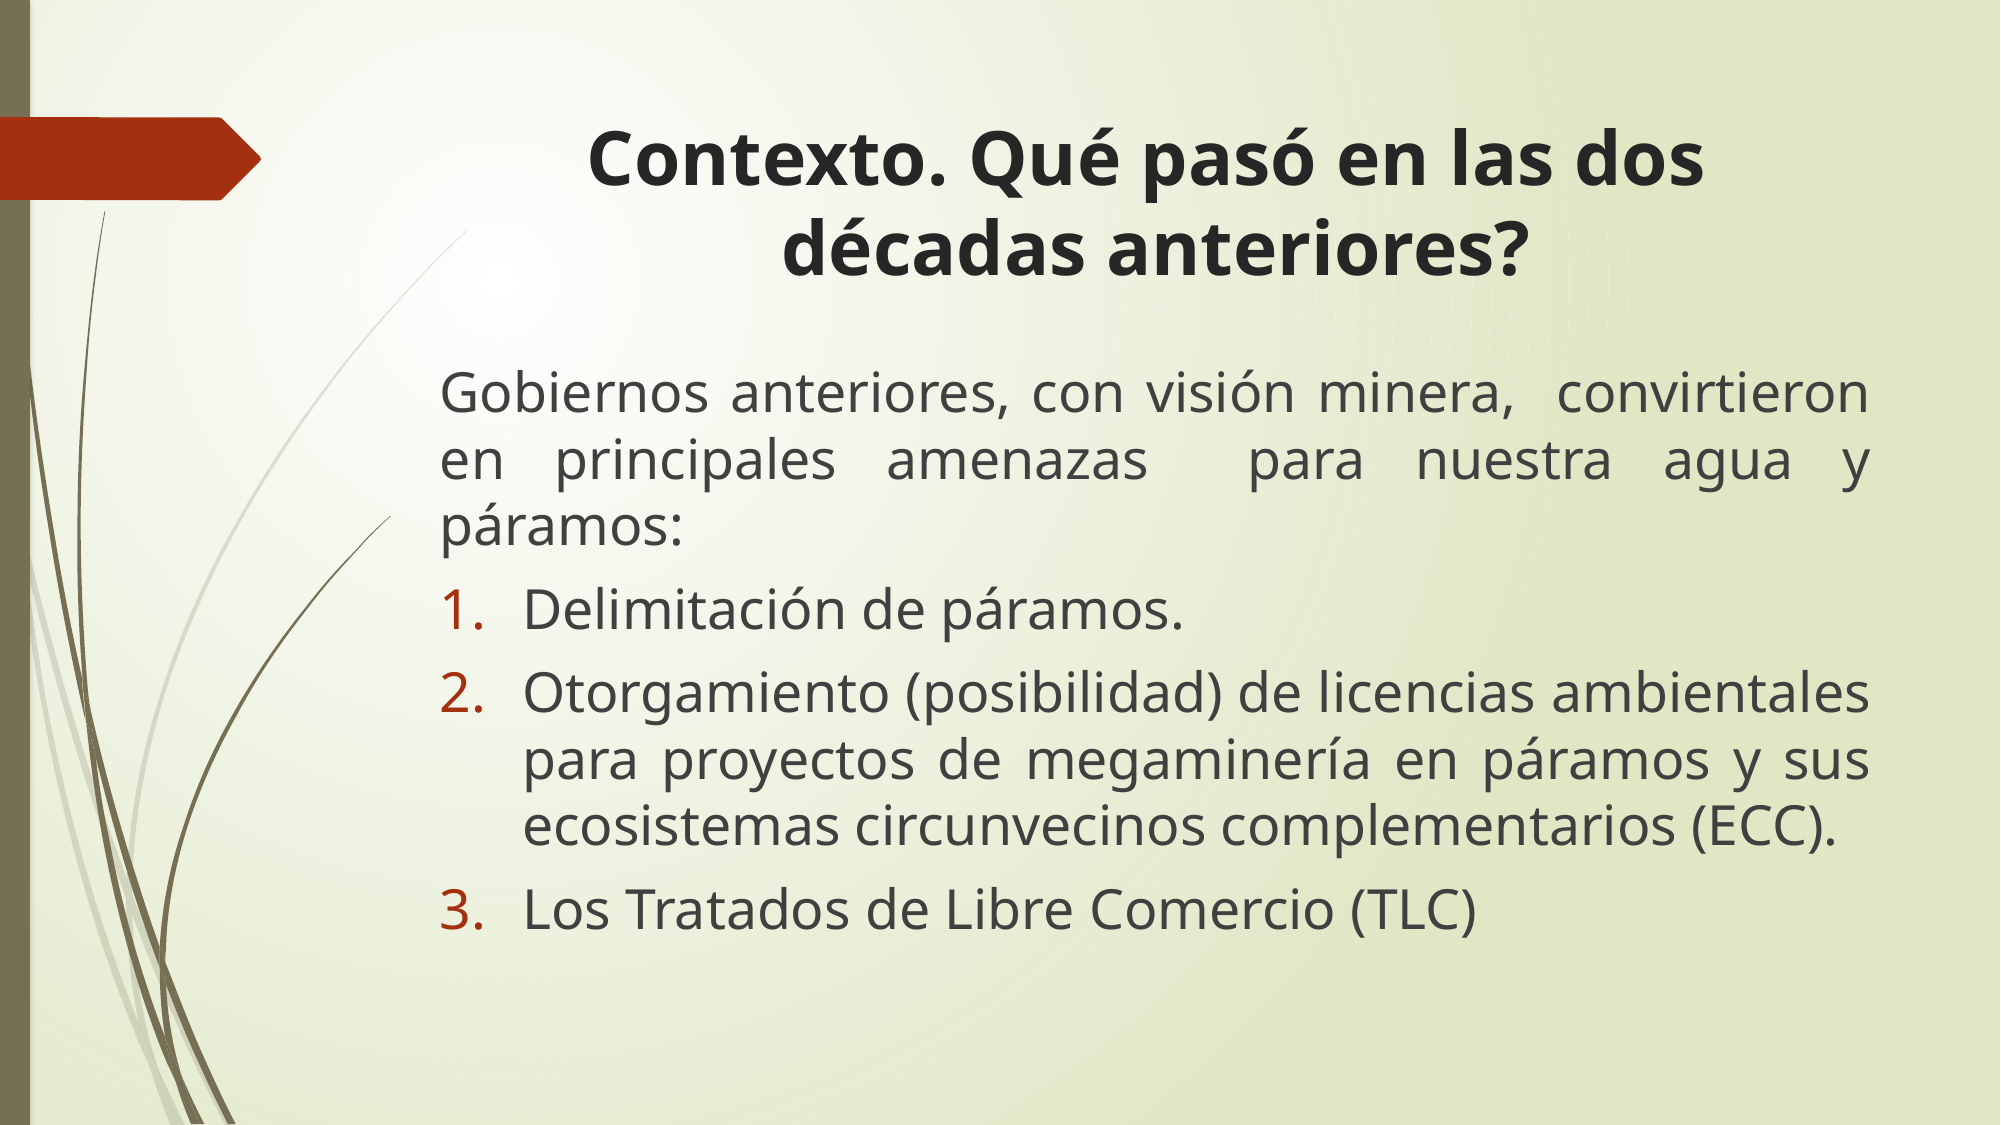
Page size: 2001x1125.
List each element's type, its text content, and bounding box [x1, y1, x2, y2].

title Contexto. Qué pasó en las dos décadas anteriores? [425, 102, 1888, 313]
list Gobiernos anteriores, con visión minera, convirtieron en principales amenazas para nuestra agua y páramos: Delimitación de páramos. Otorgamiento (posibilidad) de licencias ambientales para proyectos de megaminería en páramos y sus ecosistemas circunvecinos complementarios (ECC). Los Tratados de Libre Comercio (TLC) [424, 350, 1888, 970]
